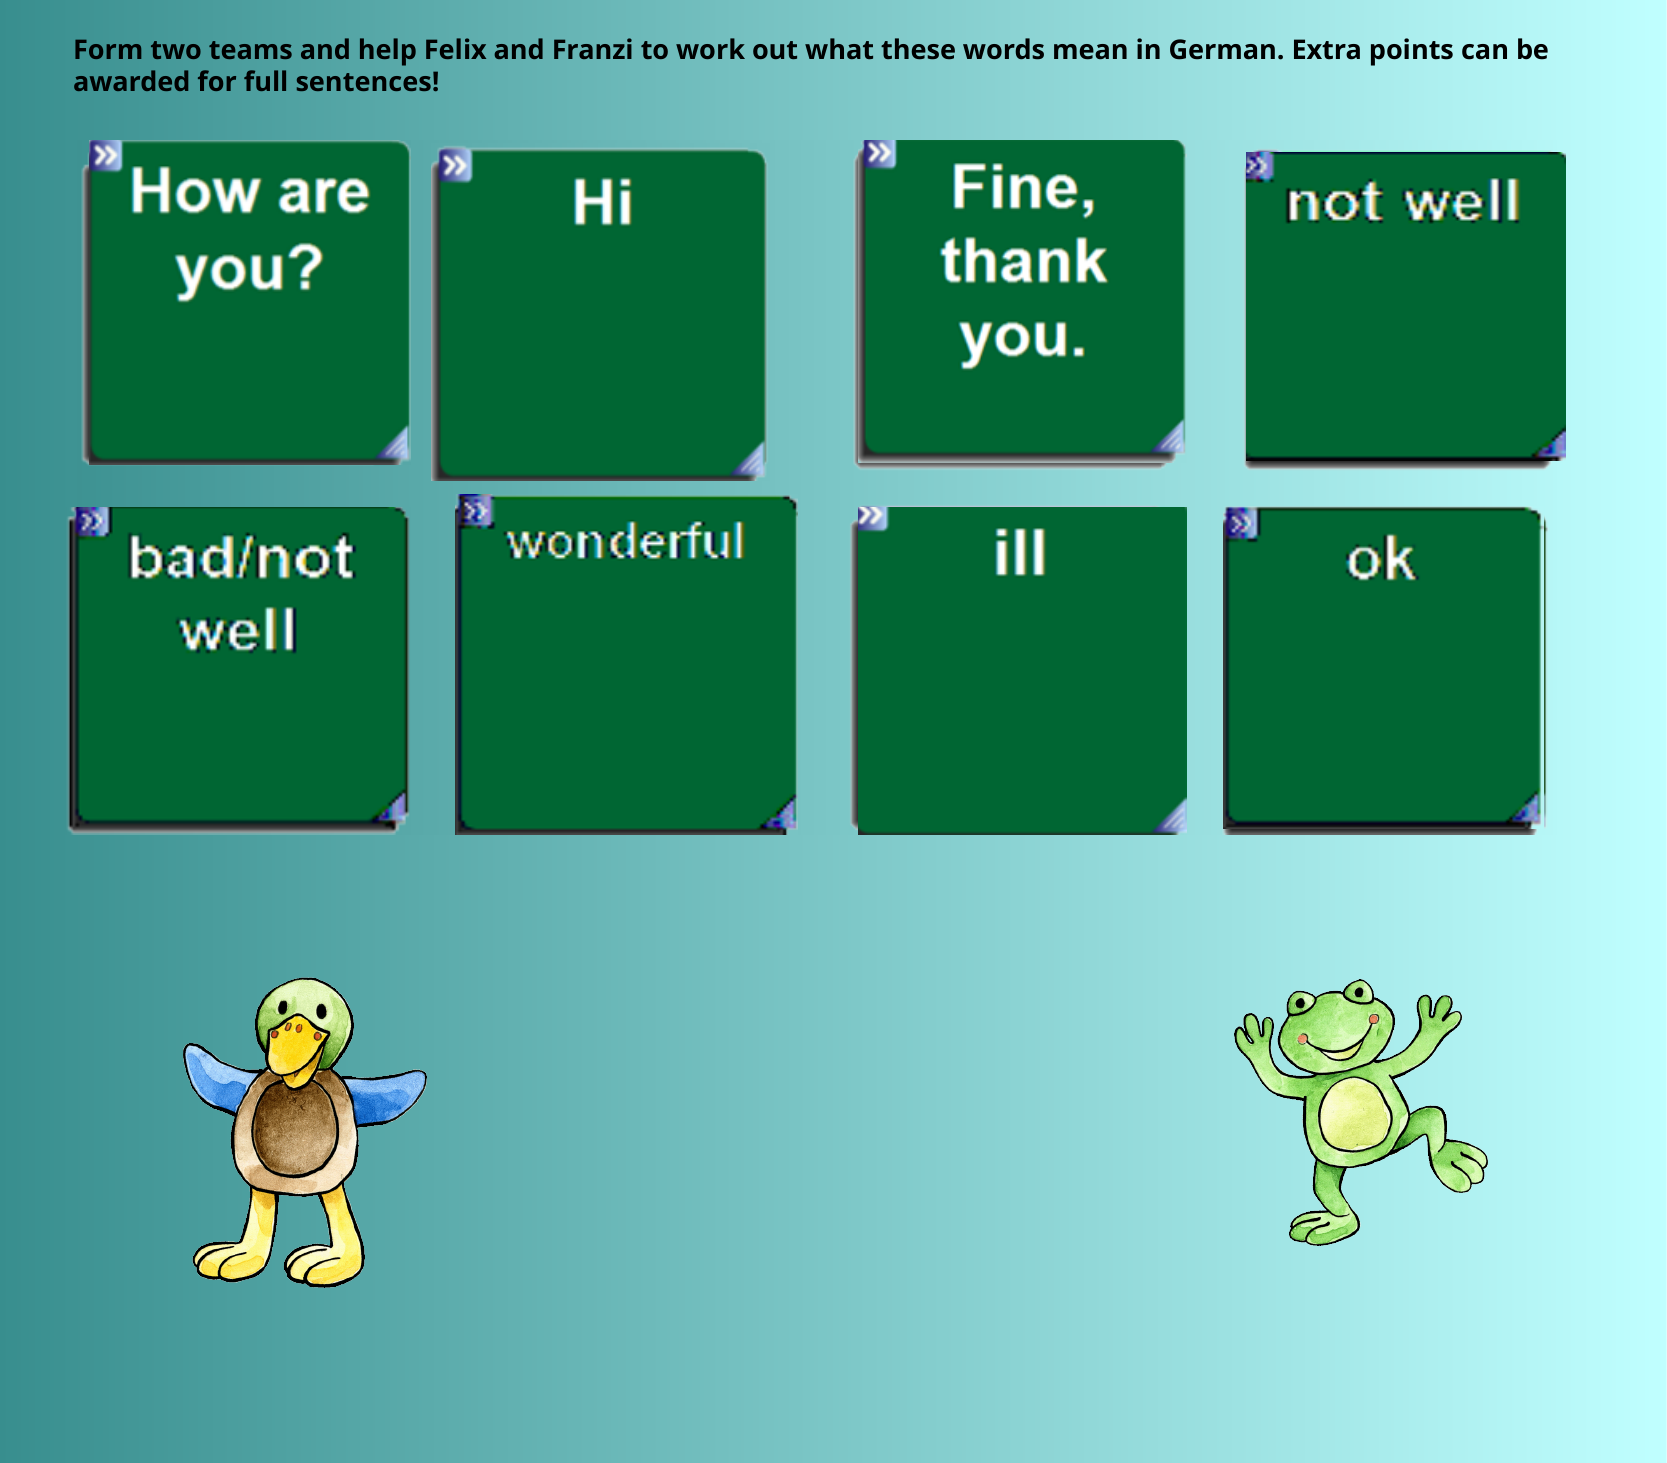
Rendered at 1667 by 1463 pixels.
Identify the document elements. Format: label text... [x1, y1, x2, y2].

text_box Form two teams and help Felix and Franzi to work out what these words mean in German. Extra points can be awarded for full sentences! [58, 24, 1645, 105]
picture [182, 977, 427, 1289]
picture [1234, 978, 1488, 1246]
picture [65, 140, 1566, 835]
